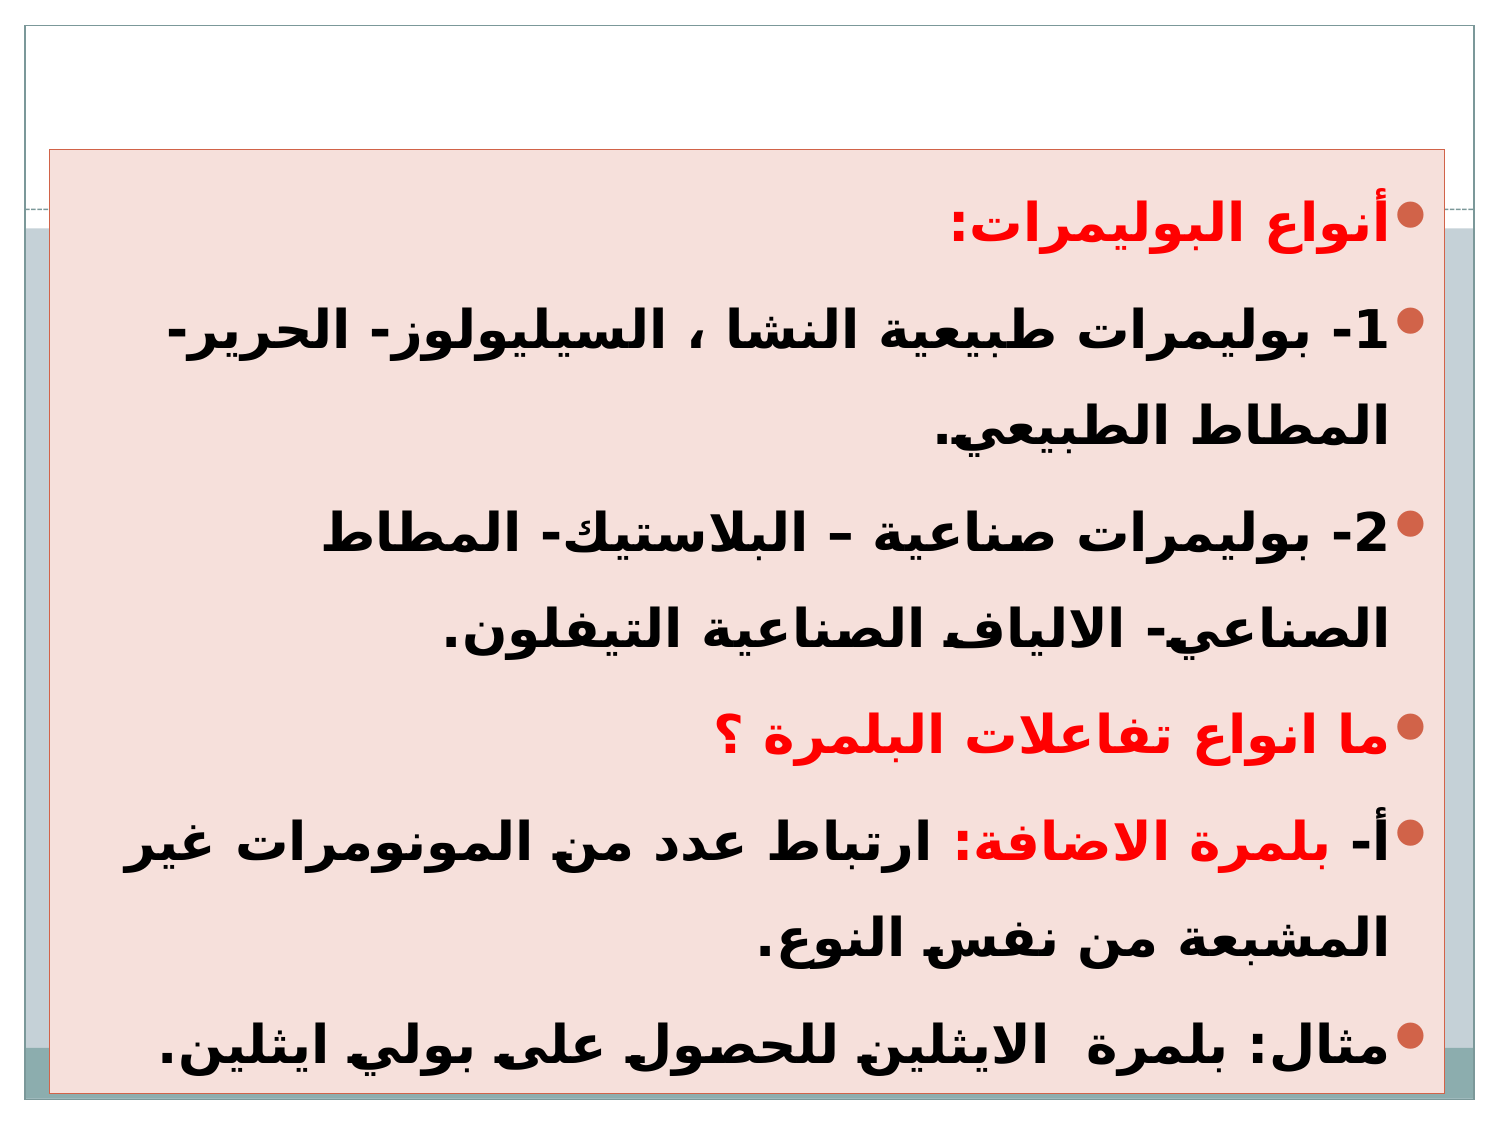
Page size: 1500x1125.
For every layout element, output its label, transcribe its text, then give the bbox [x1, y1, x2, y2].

list أنواع البوليمرات: 1- بوليمرات طبيعية النشا ، السيليولوز- الحرير- المطاط الطبيعي. 2- بوليمرات صناعية – البلاستيك- المطاط الصناعي- الالياف الصناعية التيفلون. ما انواع تفاعلات البلمرة ؟ أ- بلمرة الاضافة: ارتباط عدد من المونومرات غير المشبعة من نفس النوع. مثال: بلمرة الايثلين للحصول على بولي ايثلين. [49, 149, 1445, 1094]
